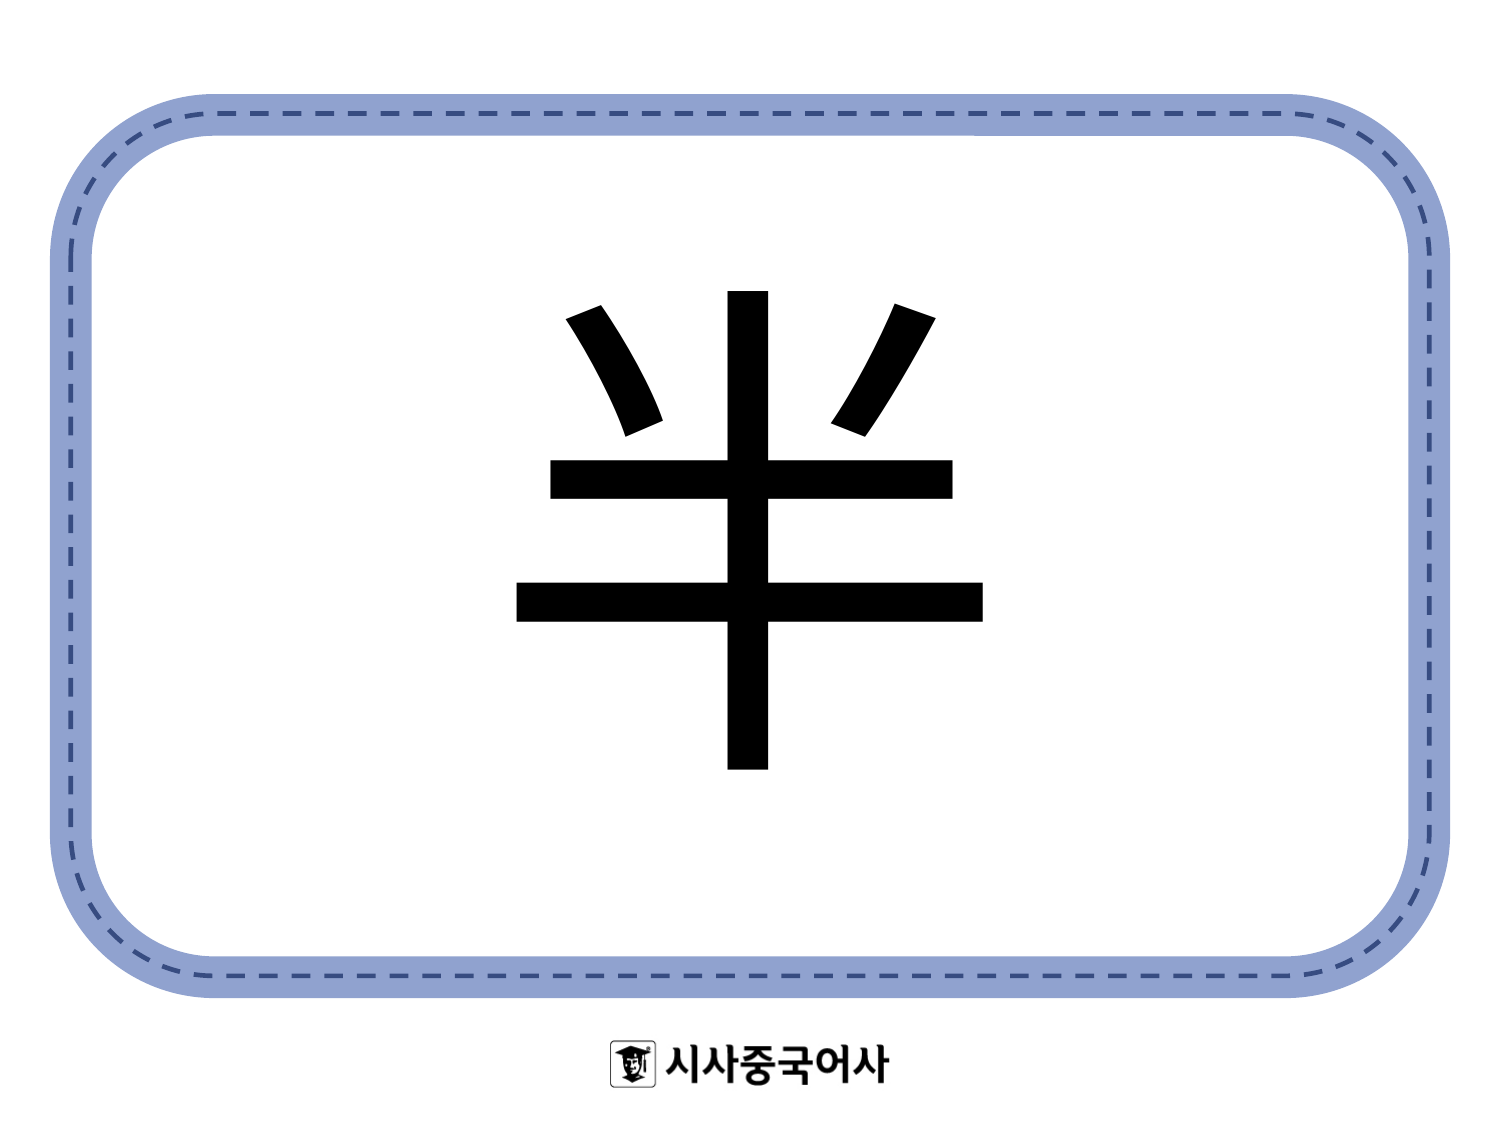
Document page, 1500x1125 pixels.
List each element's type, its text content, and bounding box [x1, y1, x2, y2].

picture [602, 1034, 898, 1094]
text_box 半 [145, 189, 1354, 853]
